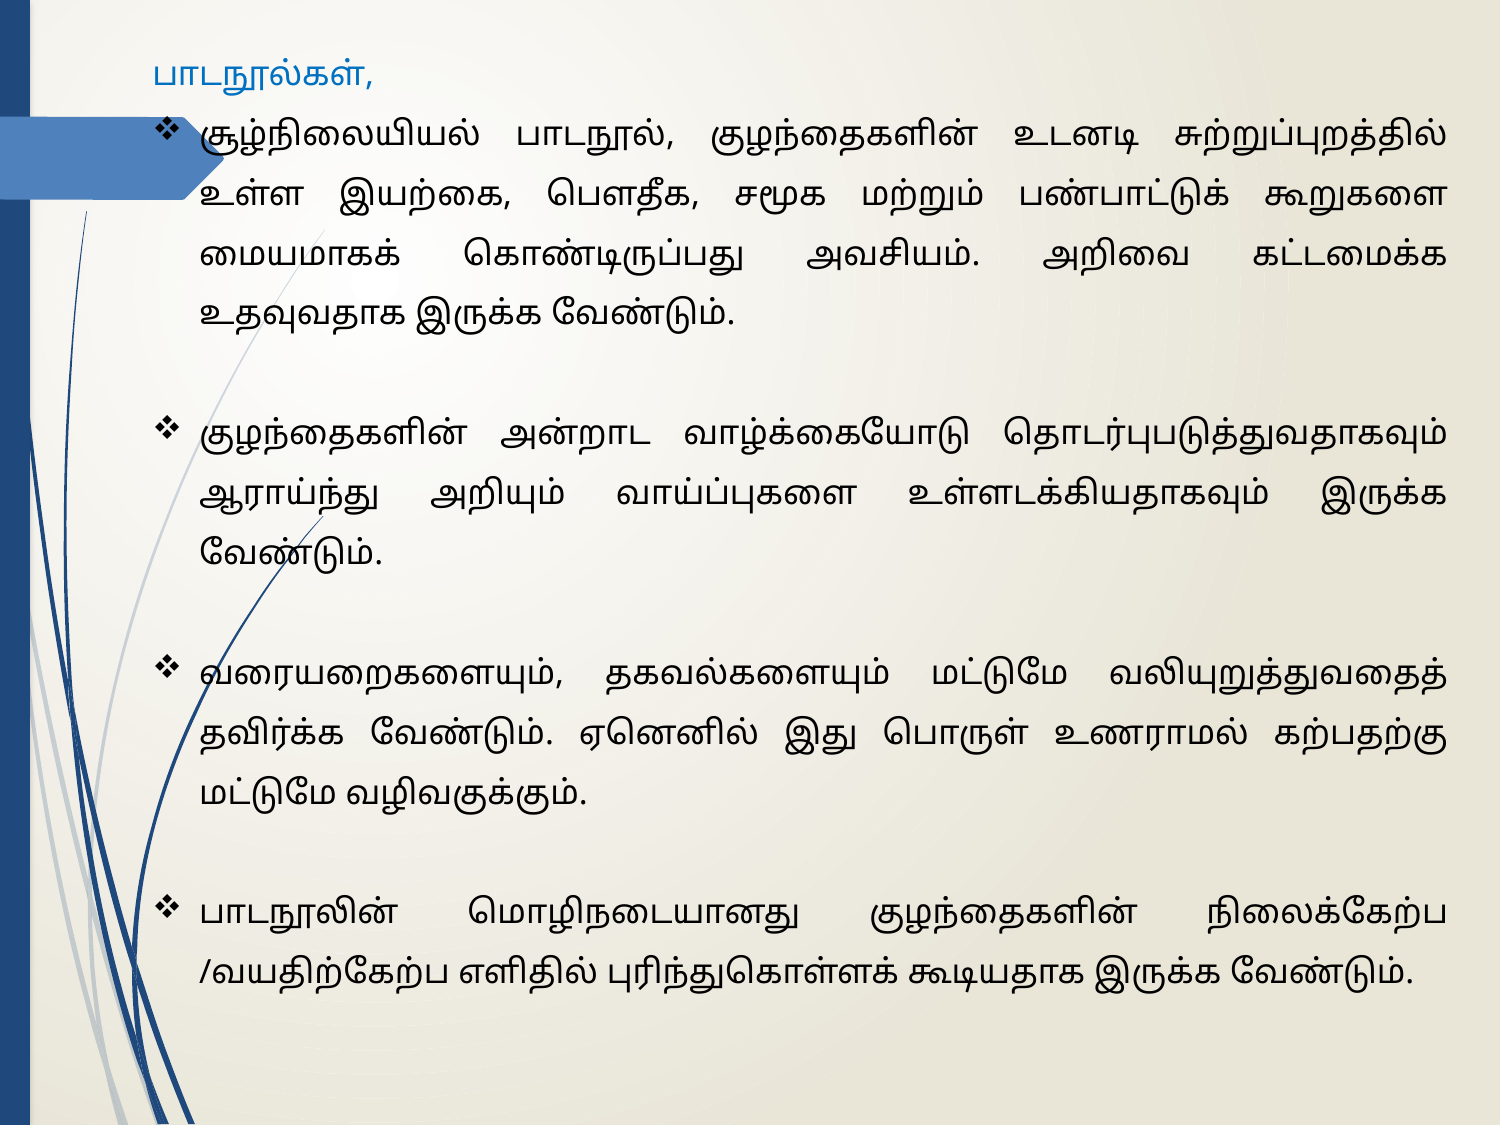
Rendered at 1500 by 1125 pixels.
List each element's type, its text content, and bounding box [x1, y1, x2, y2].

text_box பாடநூல்கள், சூழ்நிலையியல் பாடநூல், குழந்தைகளின் உடனடி சுற்றுப்புறத்தில் உள்ள இயற்கை, பௌதீக, சமூக மற்றும் பண்பாட்டுக் கூறுகளை மையமாகக் கொண்டிருப்பது அவசியம். அறிவை கட்டமைக்க உதவுவதாக இருக்க வேண்டும். குழந்தைகளின் அன்றாட வாழ்க்கையோடு தொடர்புபடுத்துவதாகவும் ஆராய்ந்து அறியும் வாய்ப்புகளை உள்ளடக்கியதாகவும் இருக்க வேண்டும். வரையறைகளையும், தகவல்களையும் மட்டுமே வலியுறுத்துவதைத் தவிர்க்க வேண்டும். ஏனெனில் இது பொருள் உணராமல் கற்பதற்கு மட்டுமே வழிவகுக்கும். பாடநூலின் மொழிநடையானது குழந்தைகளின் நிலைக்கேற்ப /வயதிற்கேற்ப எளிதில் புரிந்துகொள்ளக் கூடியதாக இருக்க வேண்டும். [137, 24, 1463, 998]
